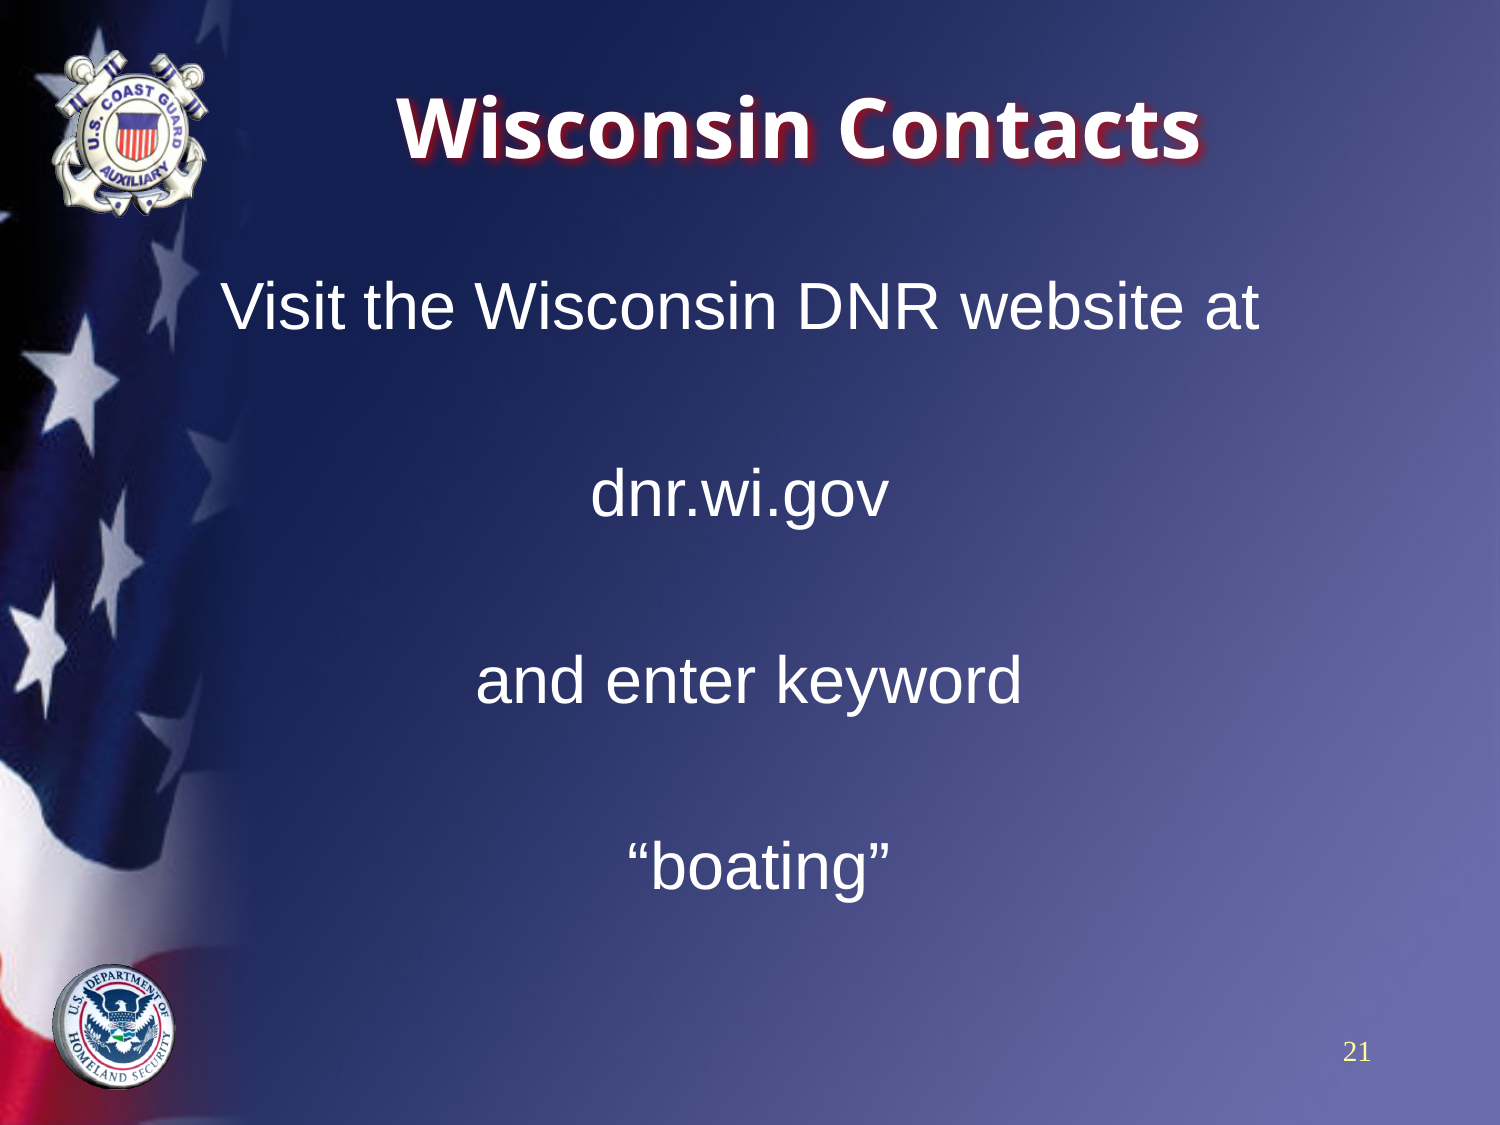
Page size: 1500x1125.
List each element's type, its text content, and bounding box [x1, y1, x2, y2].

title Wisconsin Contacts [162, 31, 1438, 219]
slide_number 21 [1074, 1025, 1388, 1100]
picture [0, 0, 1500, 1125]
list Visit the Wisconsin DNR website at dnr.wi.gov and enter keyword “boating” [181, 162, 1319, 975]
